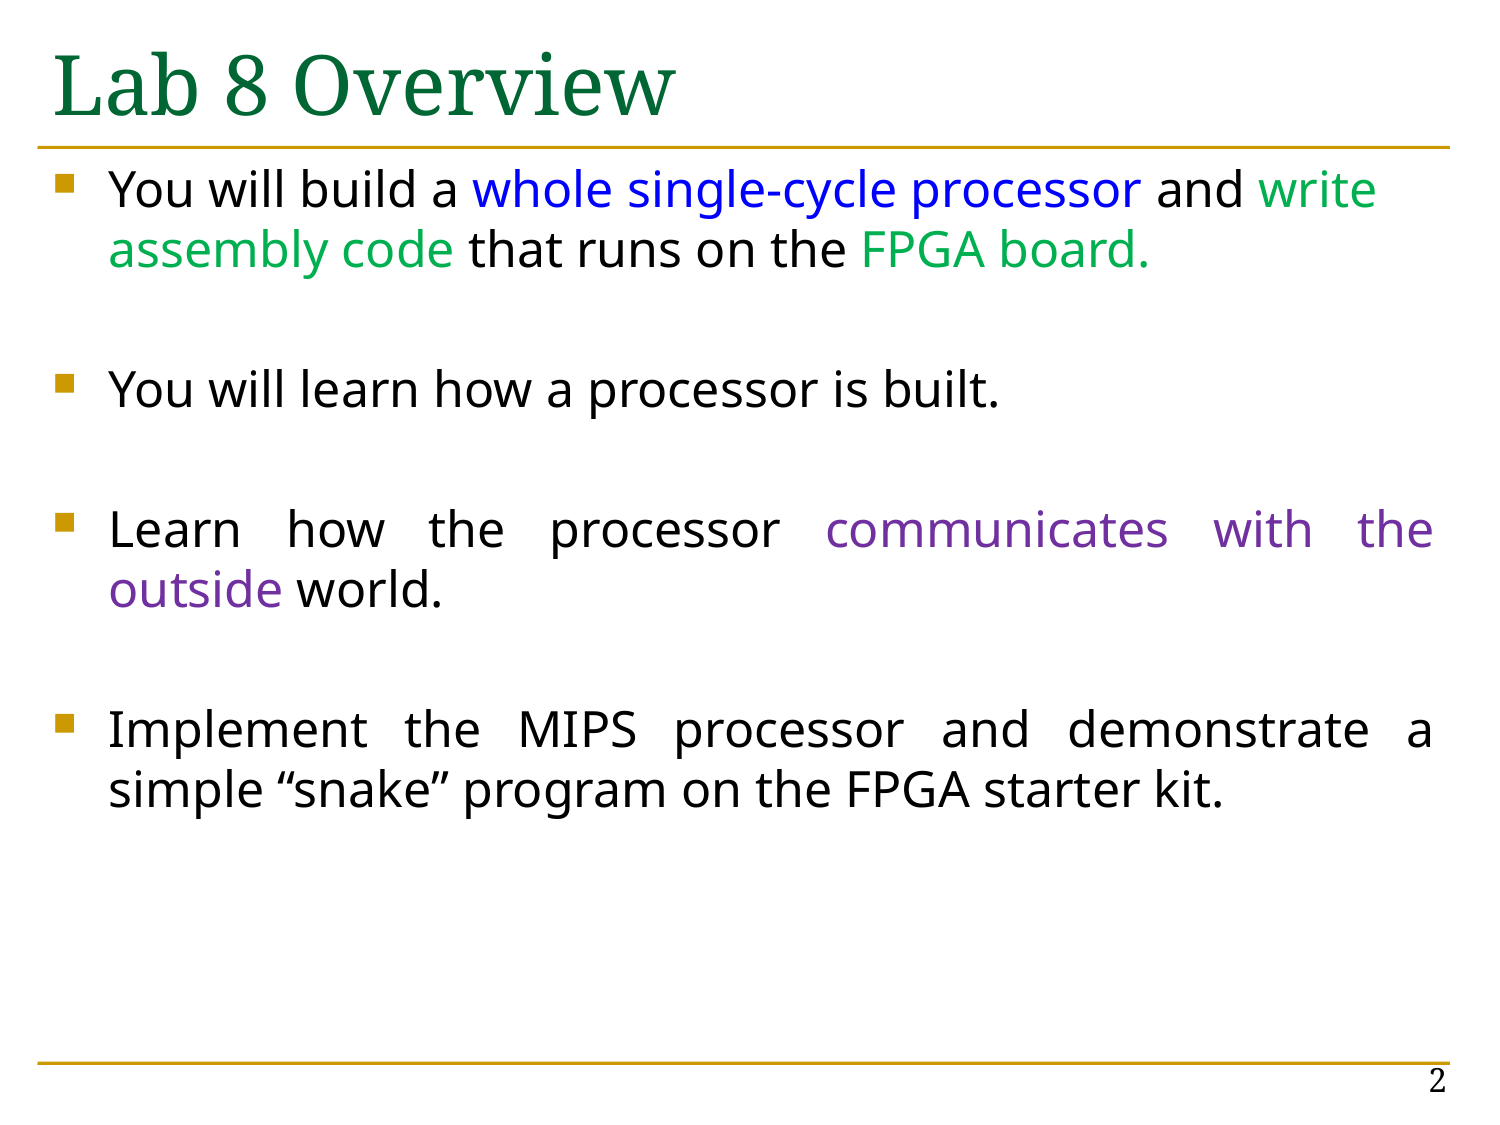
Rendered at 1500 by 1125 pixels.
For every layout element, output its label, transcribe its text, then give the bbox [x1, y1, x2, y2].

slide_number 2 [1111, 1036, 1462, 1112]
title Lab 8 Overview [37, 24, 1450, 149]
list You will build a whole single-cycle processor and write assembly code that runs on the FPGA board. You will learn how a processor is built. Learn how the processor communicates with the outside world. Implement the MIPS processor and demonstrate a simple “snake” program on the FPGA starter kit. [37, 149, 1450, 1063]
